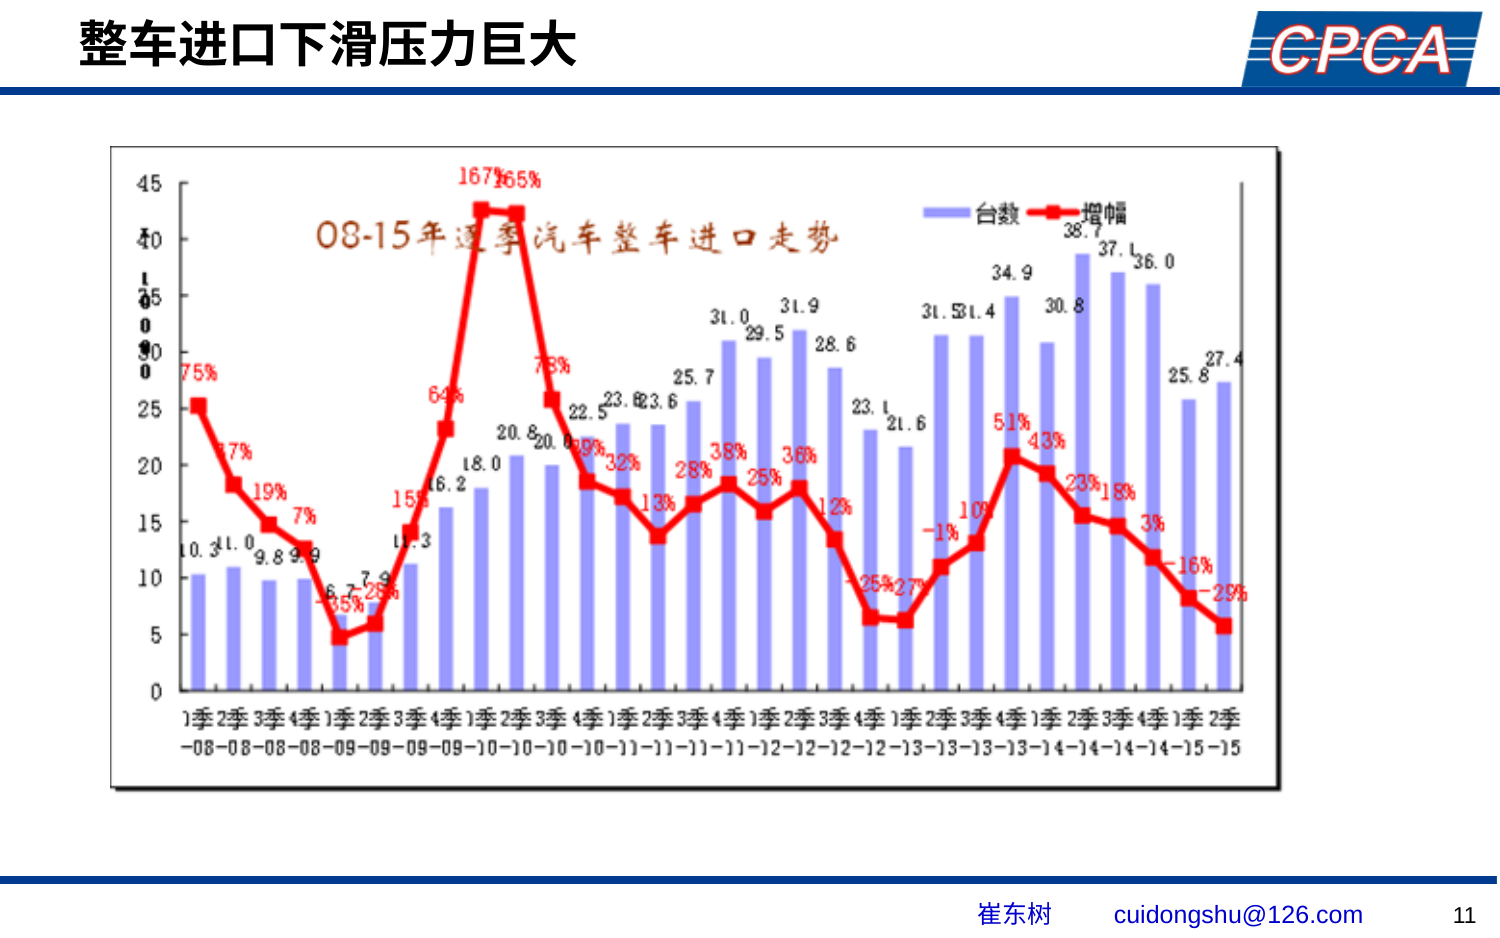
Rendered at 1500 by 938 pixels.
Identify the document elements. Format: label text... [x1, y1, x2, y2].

picture [0, 876, 1497, 884]
title 整车进口下滑压力巨大 [63, 9, 1211, 76]
slide_number 11 [1425, 890, 1492, 938]
picture [110, 145, 1286, 797]
picture [0, 11, 1500, 95]
